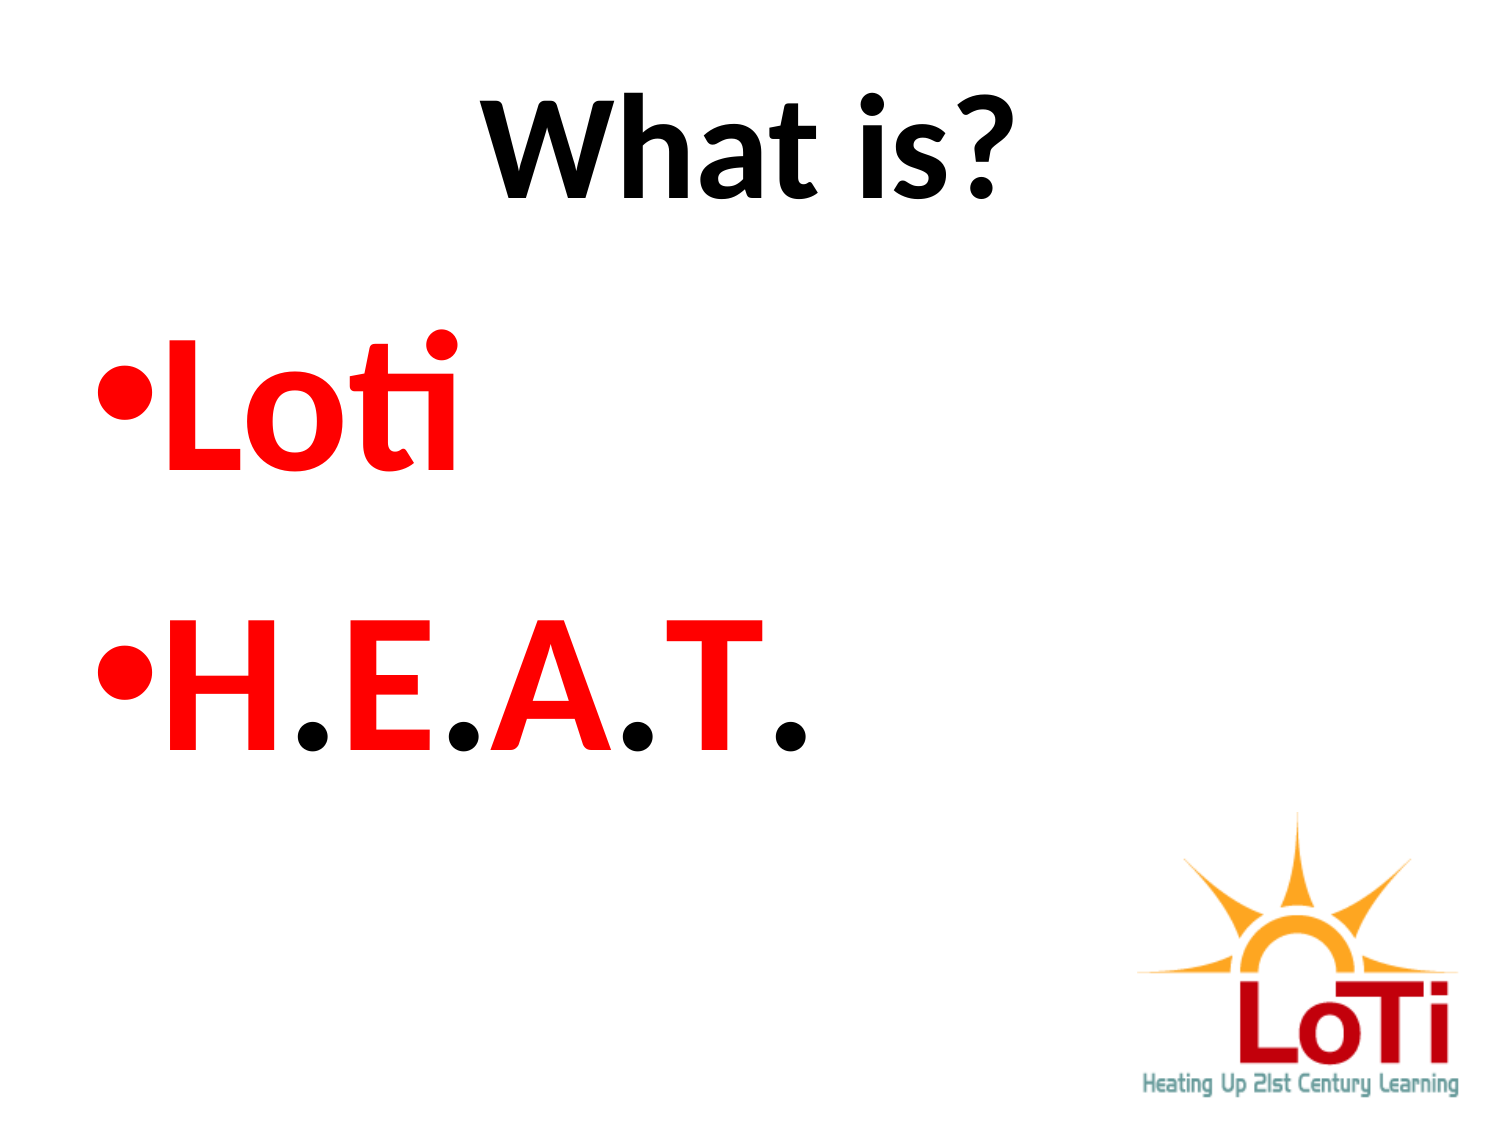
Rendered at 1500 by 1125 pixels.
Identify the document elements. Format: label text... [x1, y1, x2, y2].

picture [1137, 812, 1460, 1099]
list Loti H.E.A.T. [75, 262, 1425, 1005]
title What is? [75, 45, 1425, 233]
